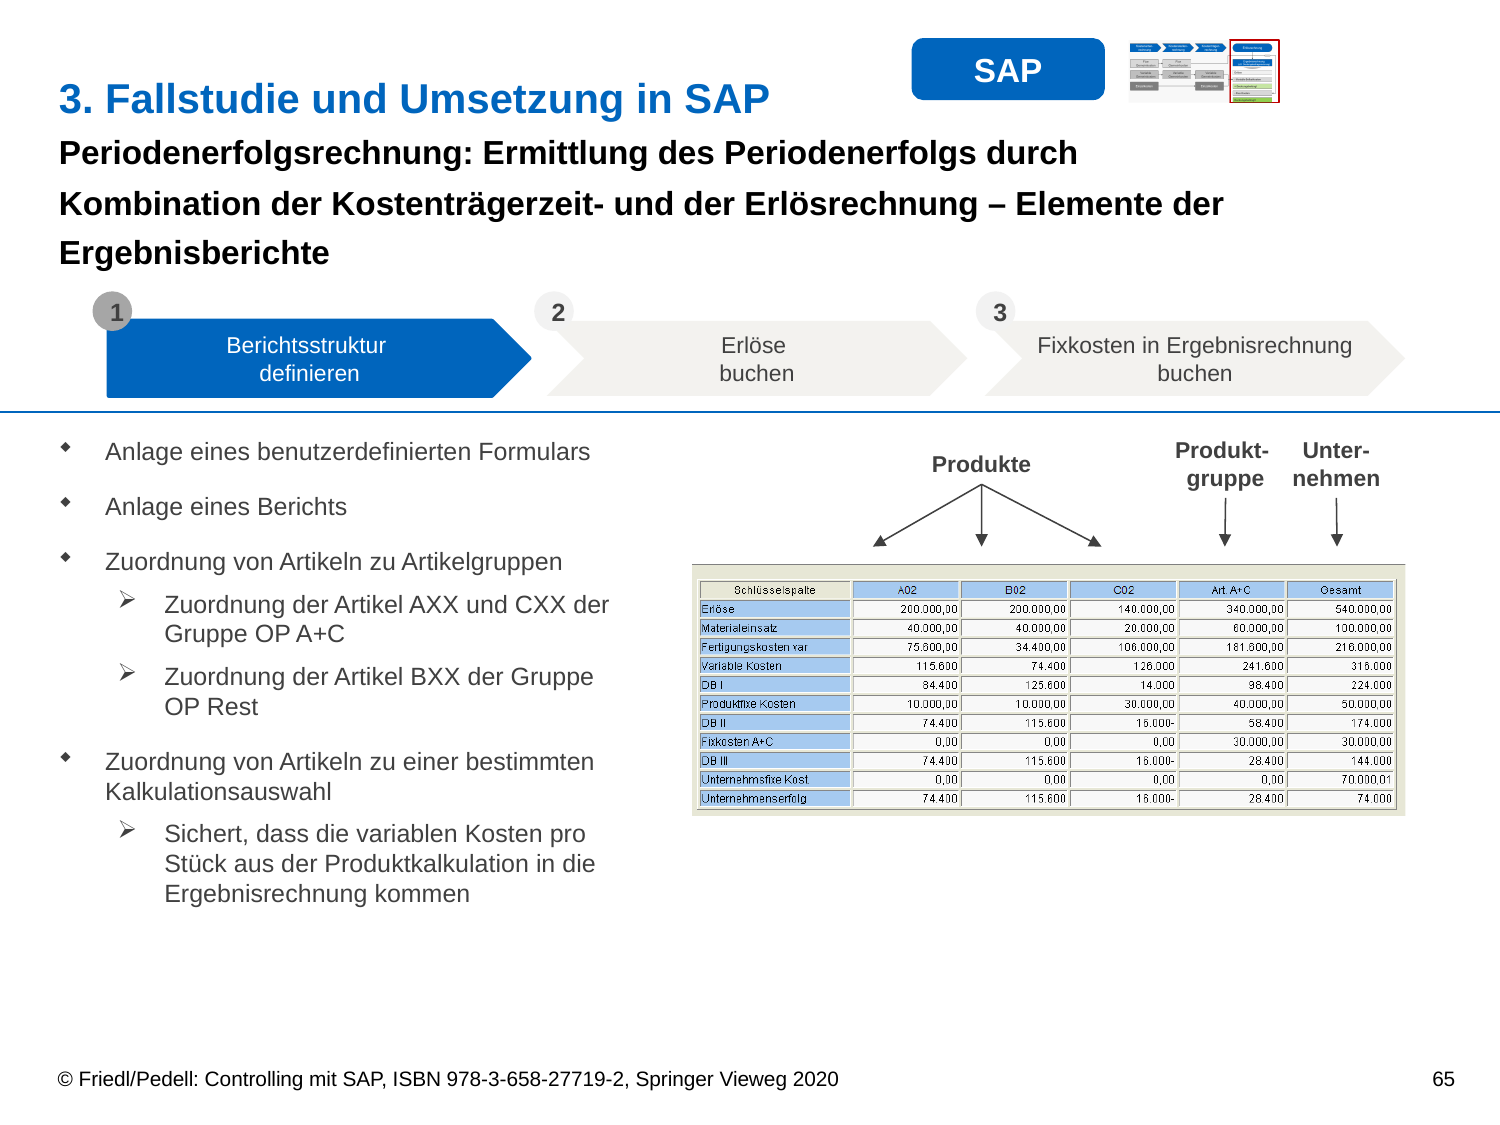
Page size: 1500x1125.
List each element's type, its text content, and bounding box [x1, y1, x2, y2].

text_box Fixkosten in Ergebnisrechnung buchen [982, 318, 1408, 398]
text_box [872, 484, 980, 547]
footer © Friedl/Pedell: Controlling mit SAP, ISBN 978-3-658-27719-2, Springer Vieweg 2020 [42, 1058, 1235, 1113]
title 3. Fallstudie und Umsetzung in SAP [58, 58, 1278, 119]
text_box Produkt- gruppe [1158, 428, 1275, 498]
text_box SAP [911, 38, 1105, 101]
text_box Produkte [913, 442, 1050, 483]
picture [691, 564, 1406, 816]
text_box Anlage eines benutzerdefinierten Formulars Anlage eines Berichts Zuordnung von Artikeln zu Artikelgruppen Zuordnung der Artikel AXX und CXX der Gruppe OP A+C Zuordnung der Artikel BXX der Gruppe OP Rest Zuordnung von Artikeln zu einer bestimmten Kalkulationsauswahl Sichert, dass die variablen Kosten pro Stück aus der Produktkalkulation in die Ergebnisrechnung kommen [43, 428, 629, 953]
slide_number 65 [1262, 1058, 1470, 1119]
text_box Unter- nehmen [1275, 428, 1398, 498]
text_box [1128, 39, 1280, 104]
text_box Erlöse buchen [544, 318, 970, 398]
list Periodenerfolgsrechnung: Ermittlung des Periodenerfolgs durch Kombination der Kostenträgerzeit- und der Erlösrechnung – Elemente der Ergebnisberichte [58, 121, 1278, 171]
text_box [981, 484, 1102, 547]
text_box 1 [92, 291, 133, 331]
text_box 2 [534, 291, 574, 331]
text_box 3 [975, 291, 1016, 331]
text_box Berichtsstruktur definieren [106, 318, 532, 398]
